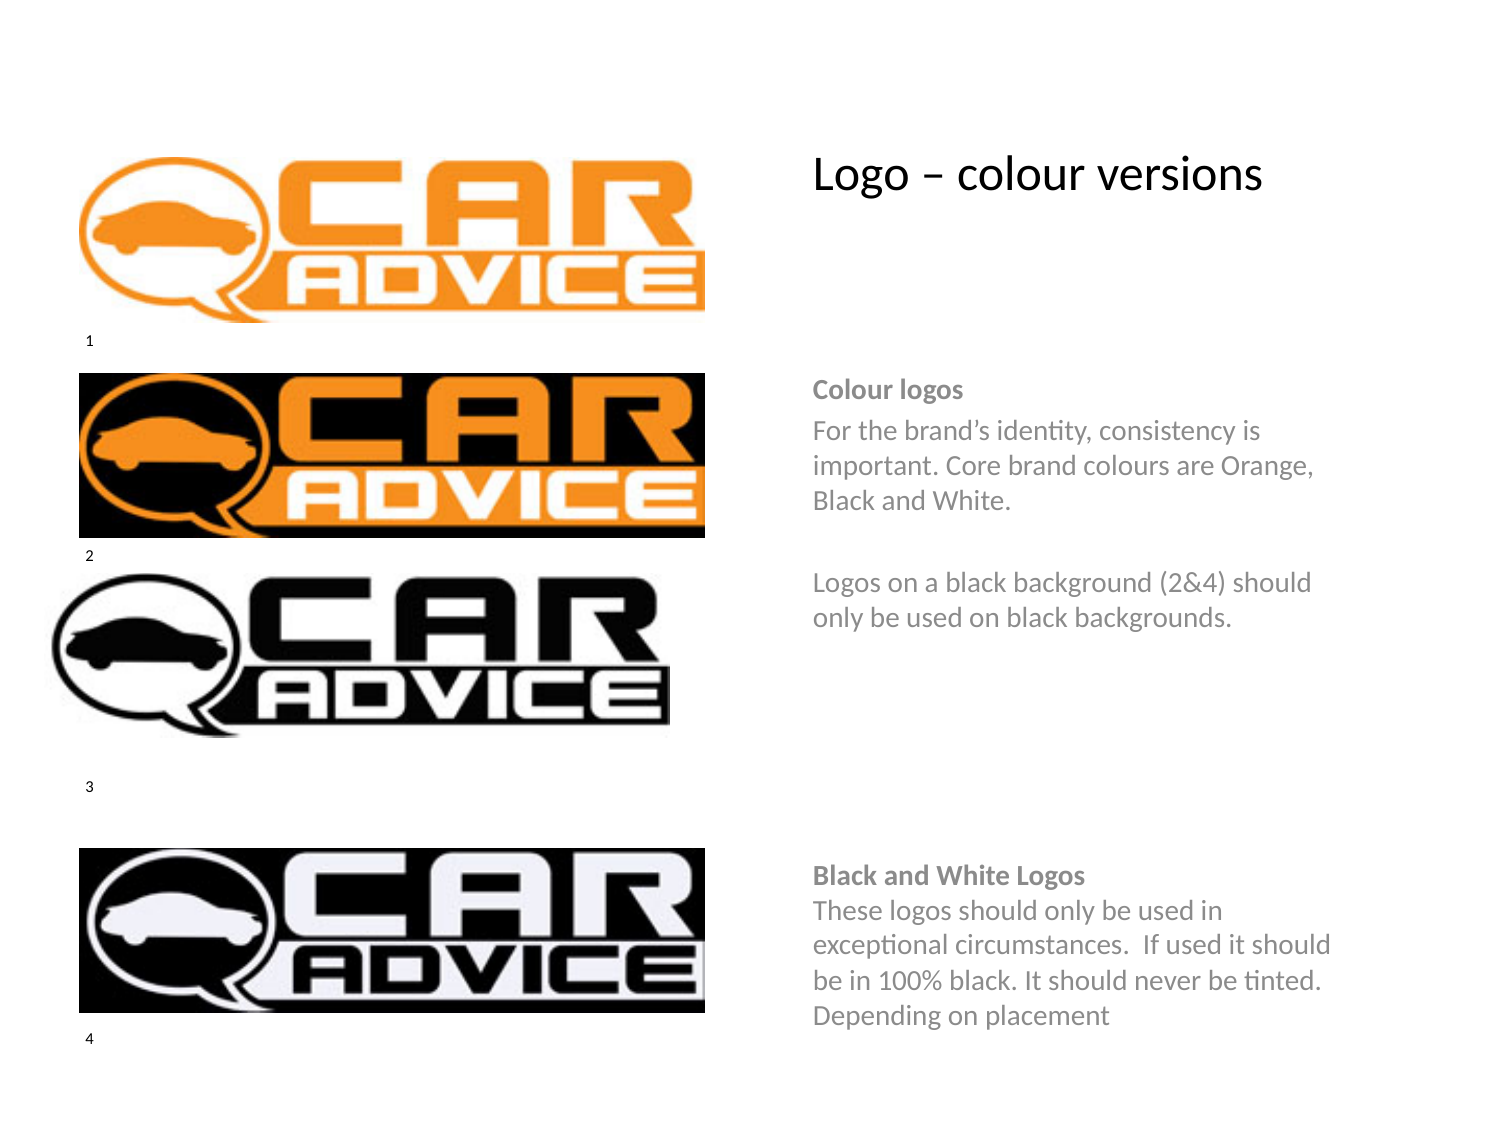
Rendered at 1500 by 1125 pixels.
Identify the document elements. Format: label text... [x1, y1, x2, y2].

subtitle Colour logos For the brand’s identity, consistency is important. Core brand colours are Orange, Black and White. Logos on a black background (2&4) should only be used on black backgrounds. [797, 362, 1369, 727]
text_box 4 [79, 1021, 101, 1056]
text_box 1 [79, 331, 101, 357]
text_box 2 [79, 546, 101, 571]
picture [78, 847, 705, 1014]
picture [43, 572, 670, 738]
text_box 3 [79, 768, 101, 804]
text_box Black and White Logos These logos should only be used in exceptional circumstances. If used it should be in 100% black. It should never be tinted. Depending on placement [797, 848, 1369, 1056]
picture [78, 372, 705, 538]
title Logo – colour versions [797, 84, 1406, 257]
picture [78, 157, 705, 323]
